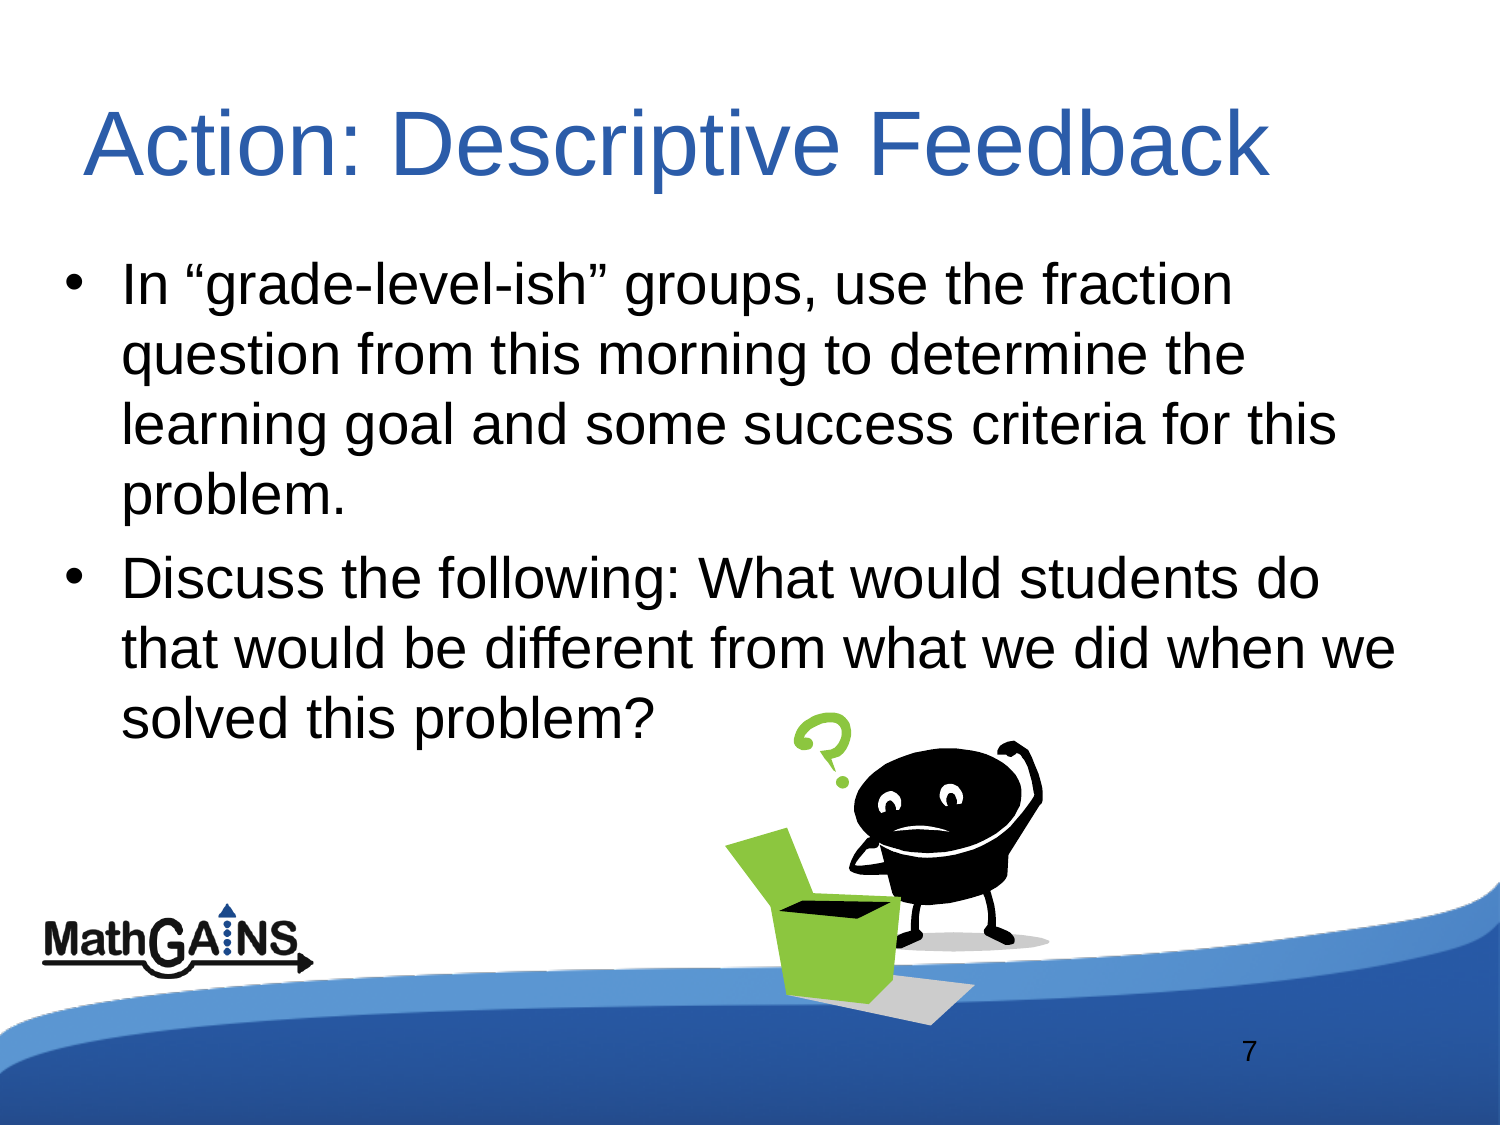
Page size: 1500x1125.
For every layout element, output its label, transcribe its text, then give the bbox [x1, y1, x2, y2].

title Action: Descriptive Feedback [74, 14, 1426, 236]
picture [0, 712, 1500, 1125]
list In “grade-level-ish” groups, use the fraction question from this morning to determine the learning goal and some success criteria for this problem. Discuss the following: What would students do that would be different from what we did when we solved this problem? [49, 236, 1451, 926]
slide_number 7 [1223, 1023, 1277, 1075]
